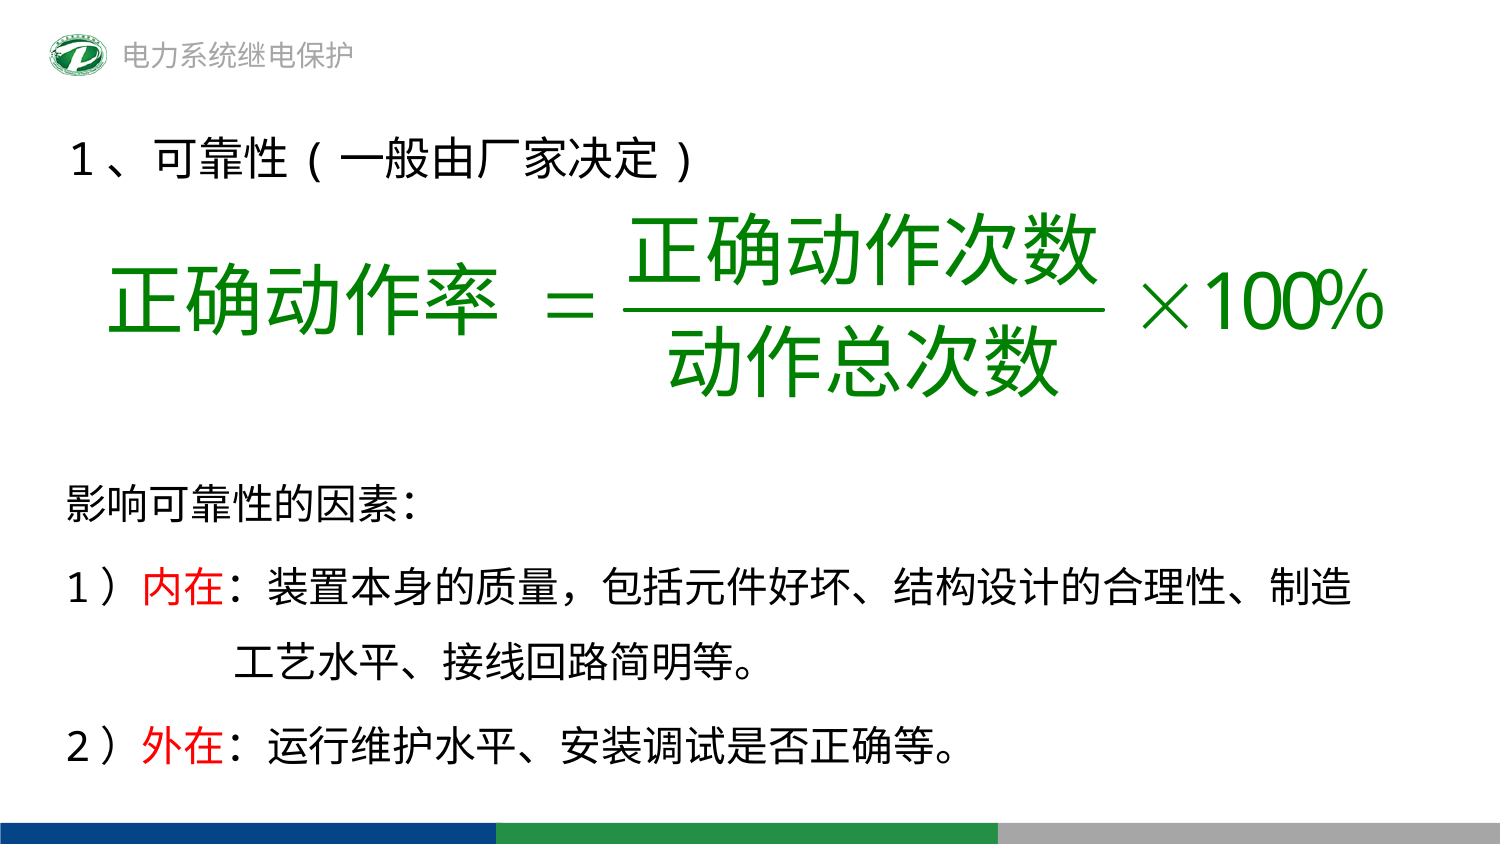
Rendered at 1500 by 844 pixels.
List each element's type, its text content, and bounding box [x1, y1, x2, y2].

list 1、可靠性(一般由厂家决定) [53, 102, 1447, 593]
text_box [494, 821, 996, 844]
text_box [0, 821, 494, 844]
text_box [996, 821, 1500, 844]
text_box 影响可靠性的因素： 1）内在：装置本身的质量，包括元件好坏、结构设计的合理性、制造 工艺水平、接线回路简明等。 2）外在：运行维护水平、安装调试是否正确等。 [50, 445, 1444, 778]
text_box 电力系统继电保护 [122, 29, 370, 80]
picture [41, 19, 118, 91]
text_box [97, 197, 1398, 416]
